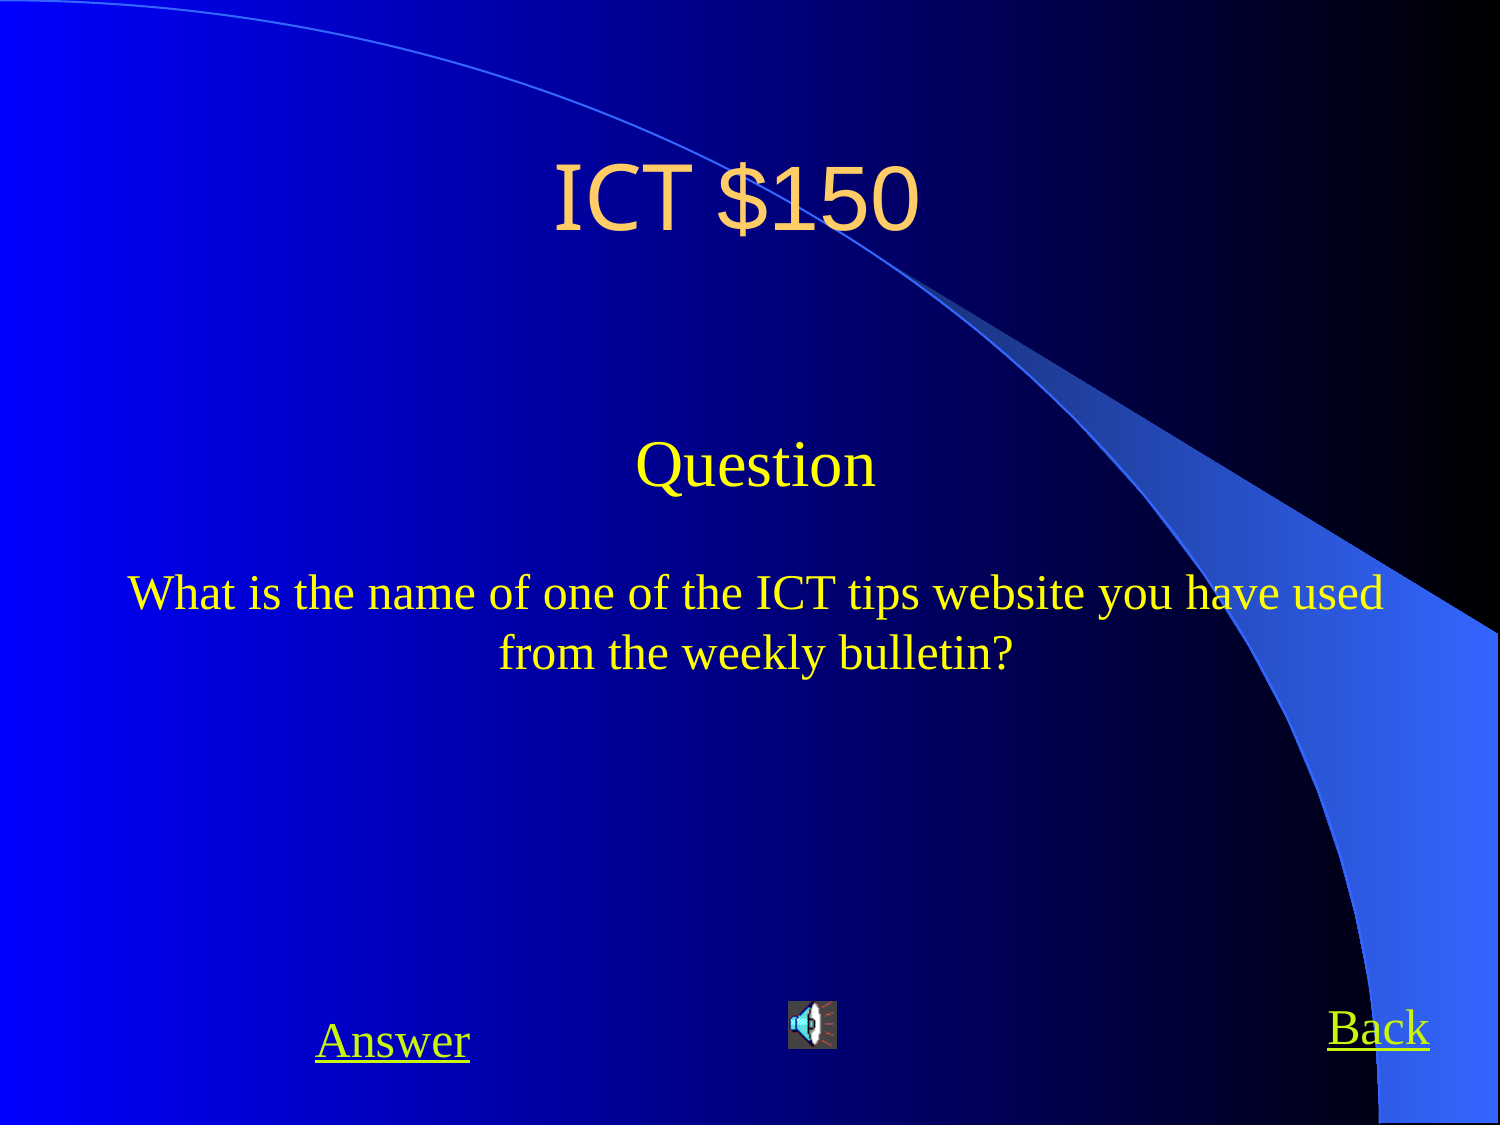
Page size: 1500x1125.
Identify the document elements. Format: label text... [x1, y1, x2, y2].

text_box Question What is the name of one of the ICT tips website you have used from the weekly bulletin? [99, 412, 1413, 748]
text_box Back [1312, 987, 1446, 1063]
text_box Answer [300, 999, 625, 1075]
title ICT $150 [49, 99, 1426, 288]
picture [787, 999, 838, 1051]
